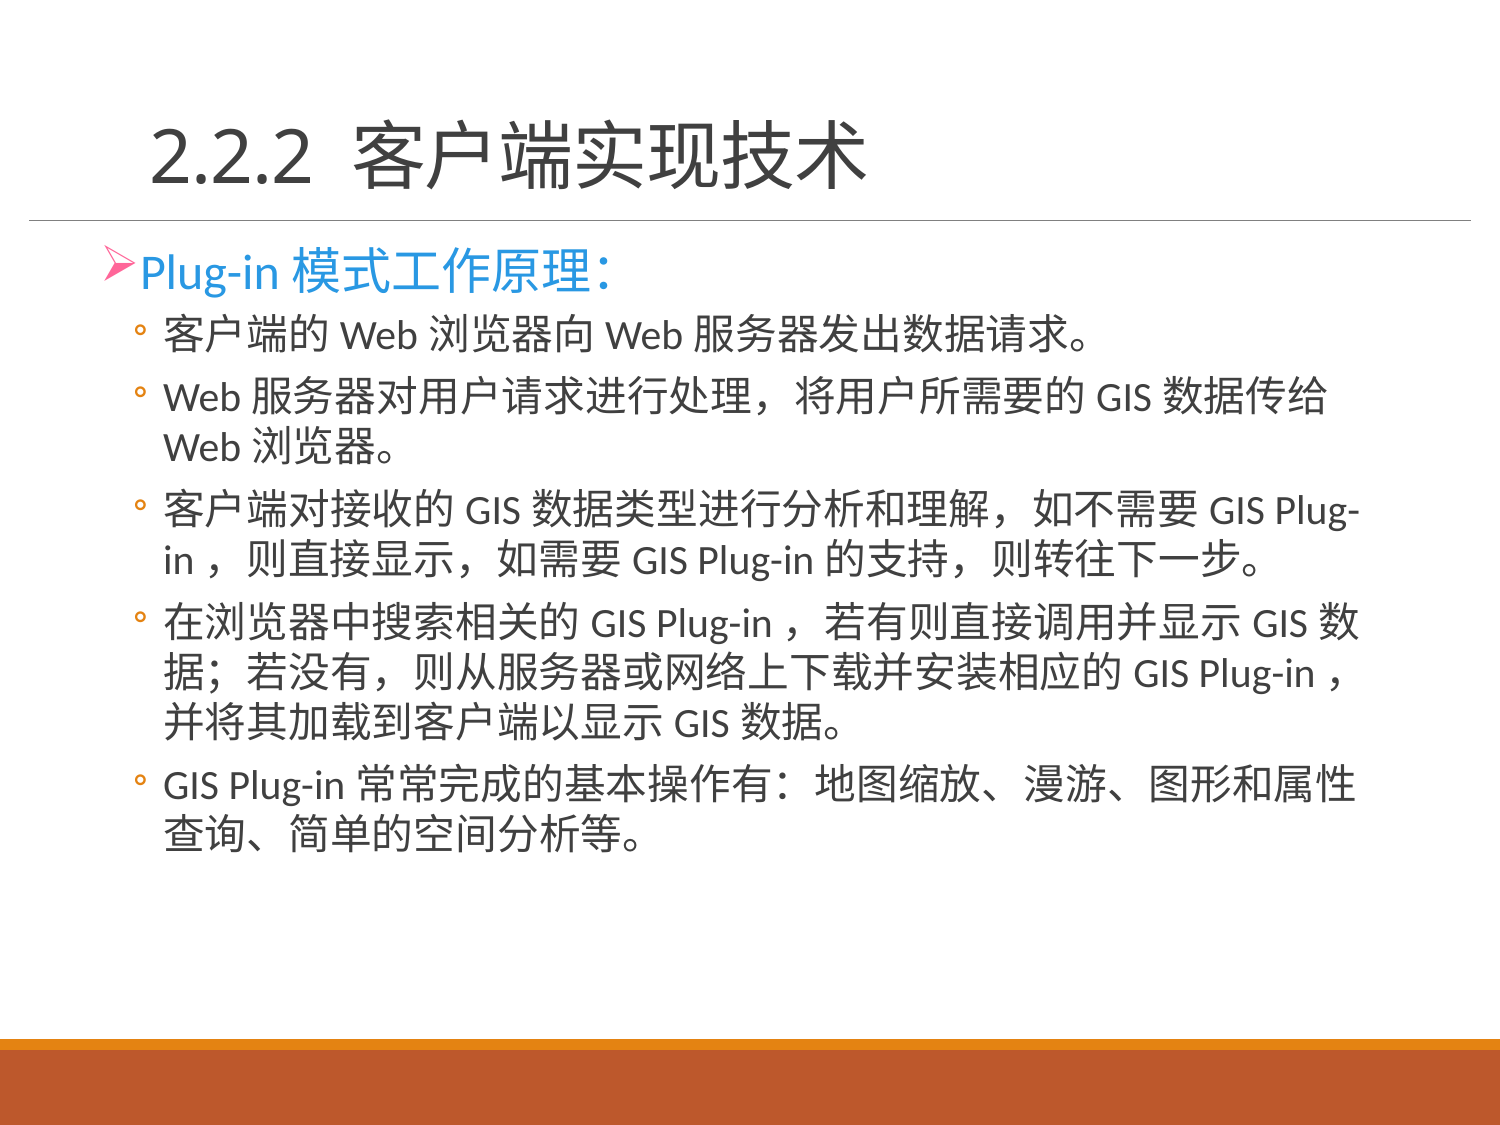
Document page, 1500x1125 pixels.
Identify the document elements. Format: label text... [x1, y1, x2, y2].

list Plug-in模式工作原理： 客户端的Web浏览器向Web服务器发出数据请求。 Web服务器对用户请求进行处理，将用户所需要的GIS数据传给Web浏览器。 客户端对接收的GIS数据类型进行分析和理解，如不需要GIS Plug-in，则直接显示，如需要GIS Plug-in的支持，则转往下一步。 在浏览器中搜索相关的GIS Plug-in，若有则直接调用并显示GIS数据；若没有，则从服务器或网络上下载并安装相应的GIS Plug-in，并将其加载到客户端以显示GIS数据。 GIS Plug-in常常完成的基本操作有：地图缩放、漫游、图形和属性查询、简单的空间分析等。 [100, 231, 1388, 929]
title 2.2.2 客户端实现技术 [134, 47, 1373, 206]
